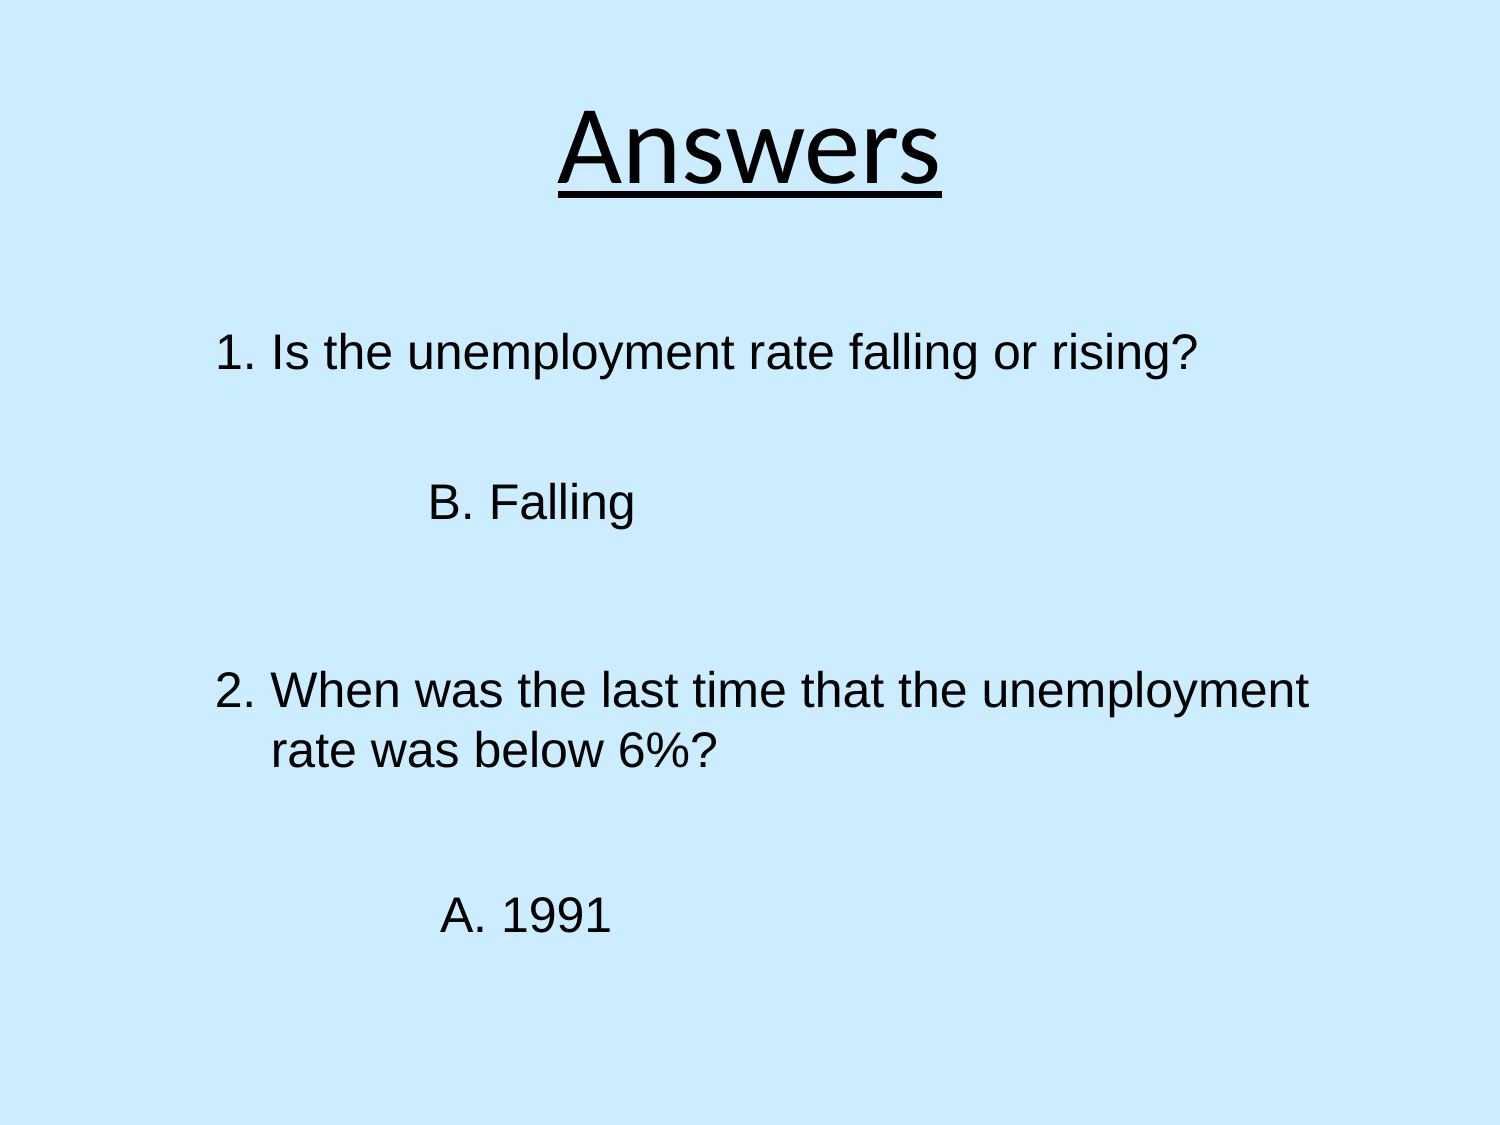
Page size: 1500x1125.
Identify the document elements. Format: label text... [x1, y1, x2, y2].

text_box 1. Is the unemployment rate falling or rising? [200, 312, 1215, 388]
text_box 2. When was the last time that the unemployment rate was below 6%? [200, 649, 1425, 785]
text_box B. Falling [412, 462, 651, 538]
title Answers [74, 44, 1426, 233]
text_box A. 1991 [425, 874, 628, 950]
